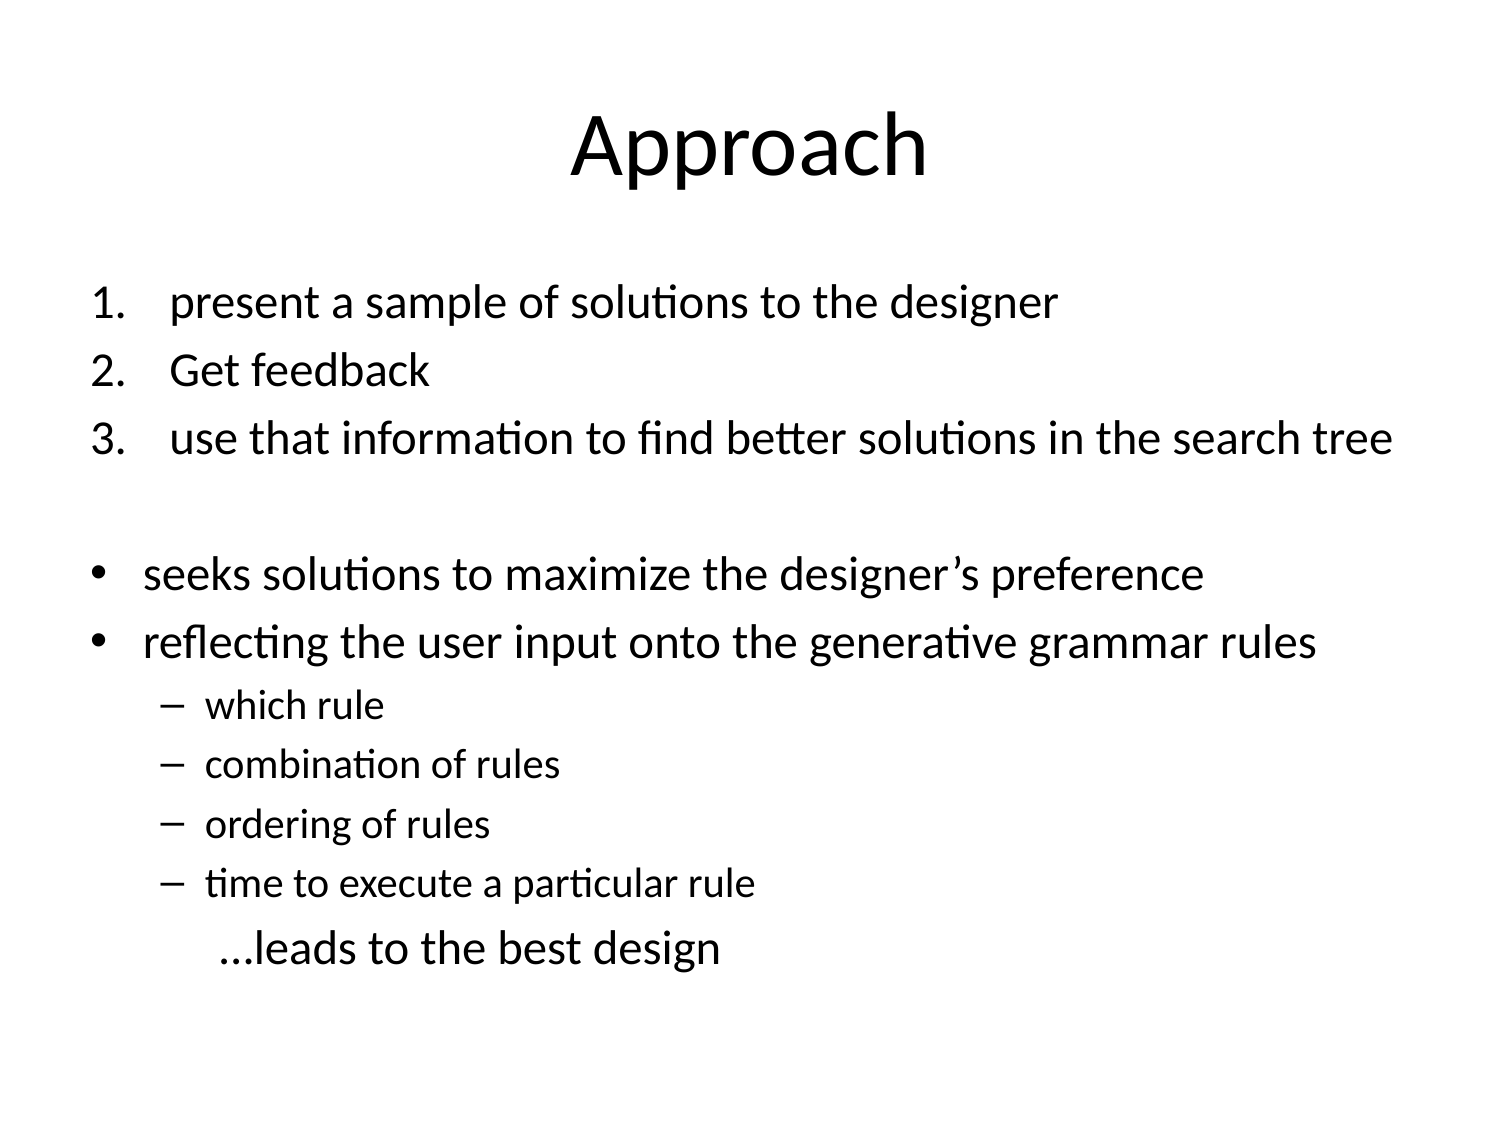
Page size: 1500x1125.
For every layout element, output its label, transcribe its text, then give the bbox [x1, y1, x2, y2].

list present a sample of solutions to the designer Get feedback use that information to find better solutions in the search tree seeks solutions to maximize the designer’s preference reflecting the user input onto the generative grammar rules which rule combination of rules ordering of rules time to execute a particular rule …leads to the best design [75, 262, 1425, 1005]
title Approach [75, 45, 1425, 233]
